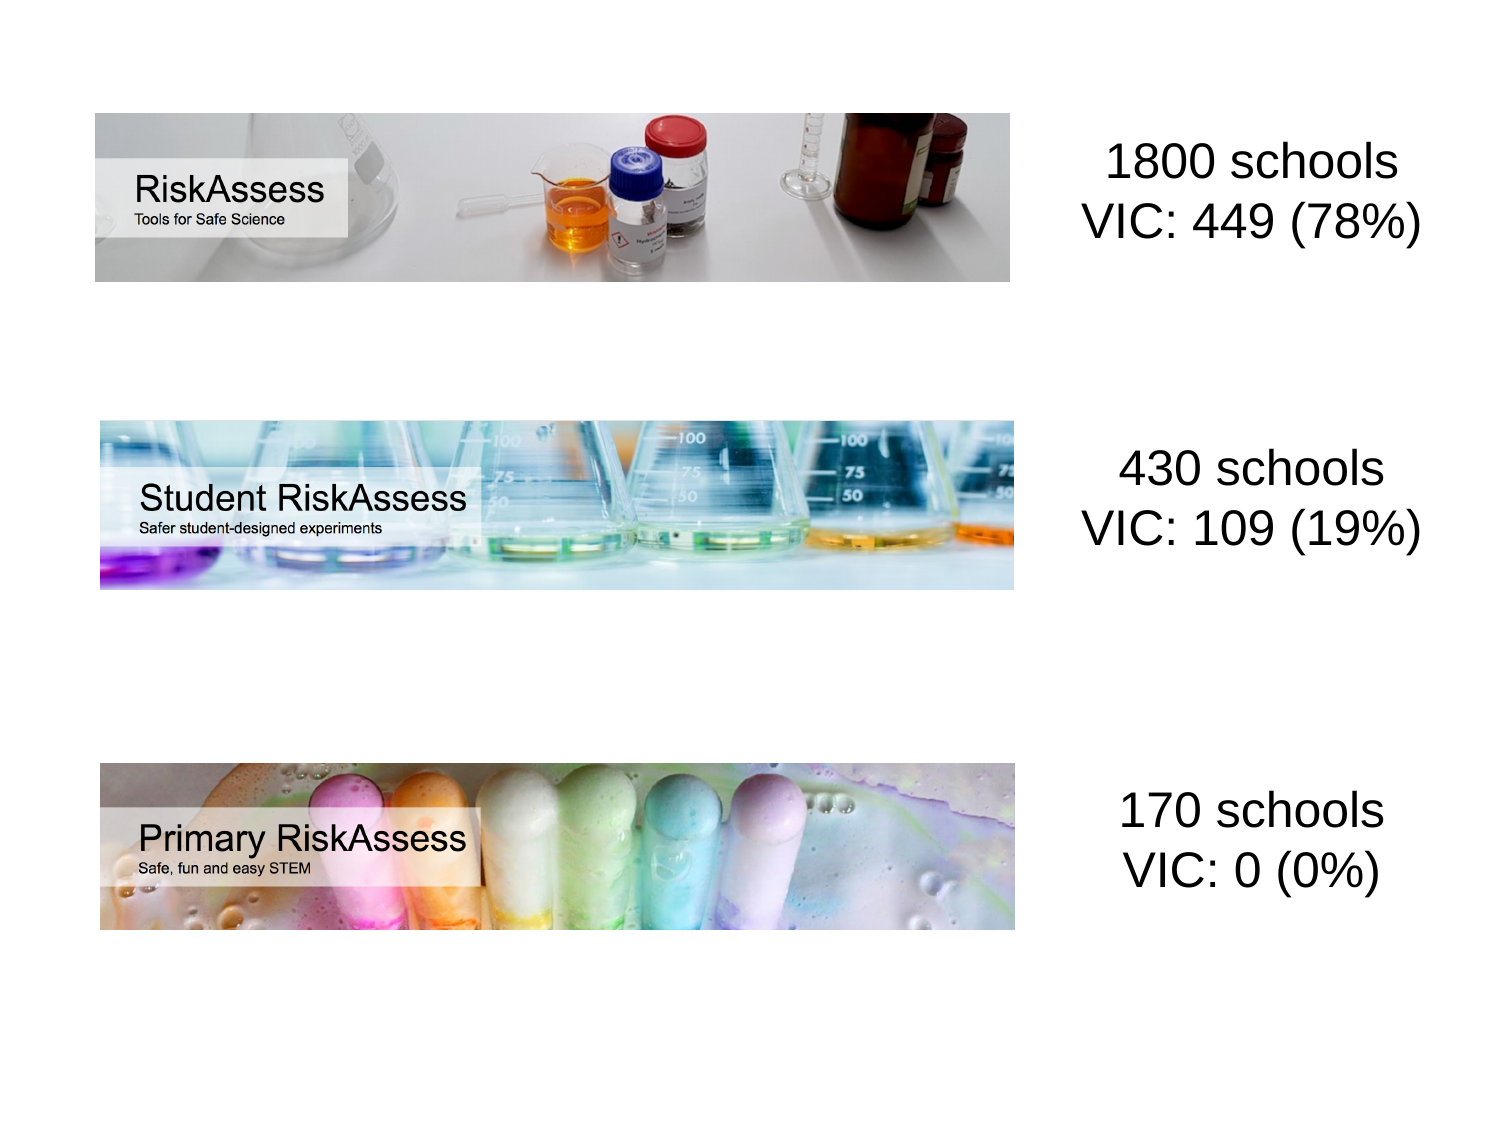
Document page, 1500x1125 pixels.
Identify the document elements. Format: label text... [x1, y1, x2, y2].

text_box 430 schools VIC: 109 (19%) [1033, 420, 1471, 570]
picture [100, 420, 1014, 591]
picture [95, 113, 1011, 283]
title 1800 schools VIC: 449 (78%) [1033, 114, 1471, 264]
text_box 170 schools VIC: 0 (0%) [1033, 763, 1471, 913]
picture [100, 762, 1015, 931]
